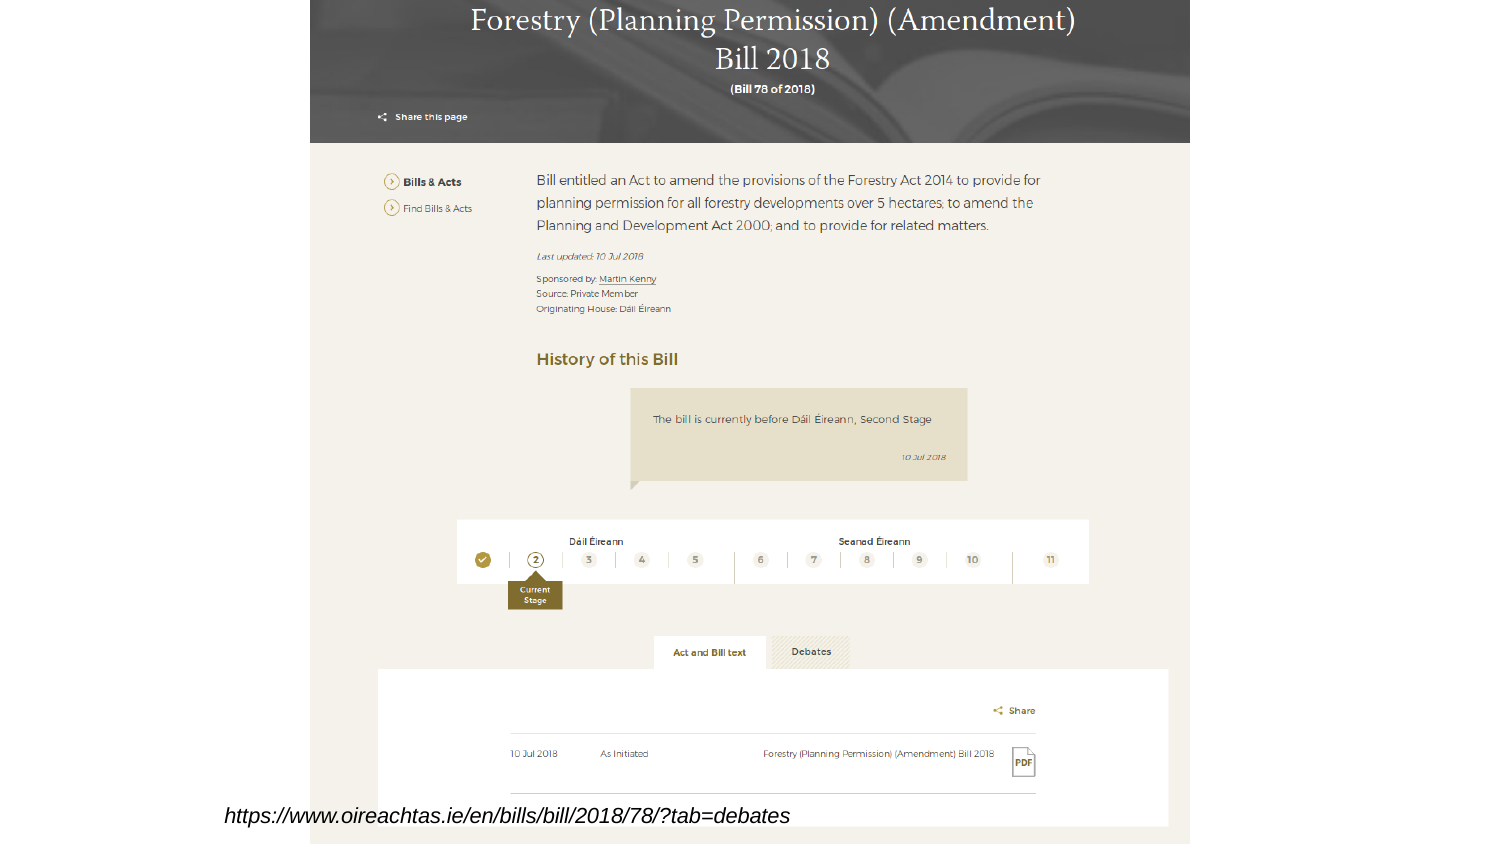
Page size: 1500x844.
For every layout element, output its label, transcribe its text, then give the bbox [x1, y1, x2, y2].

text_box https://www.oireachtas.ie/en/bills/bill/2018/78/?tab=debates [209, 793, 305, 835]
picture [310, 0, 1190, 844]
